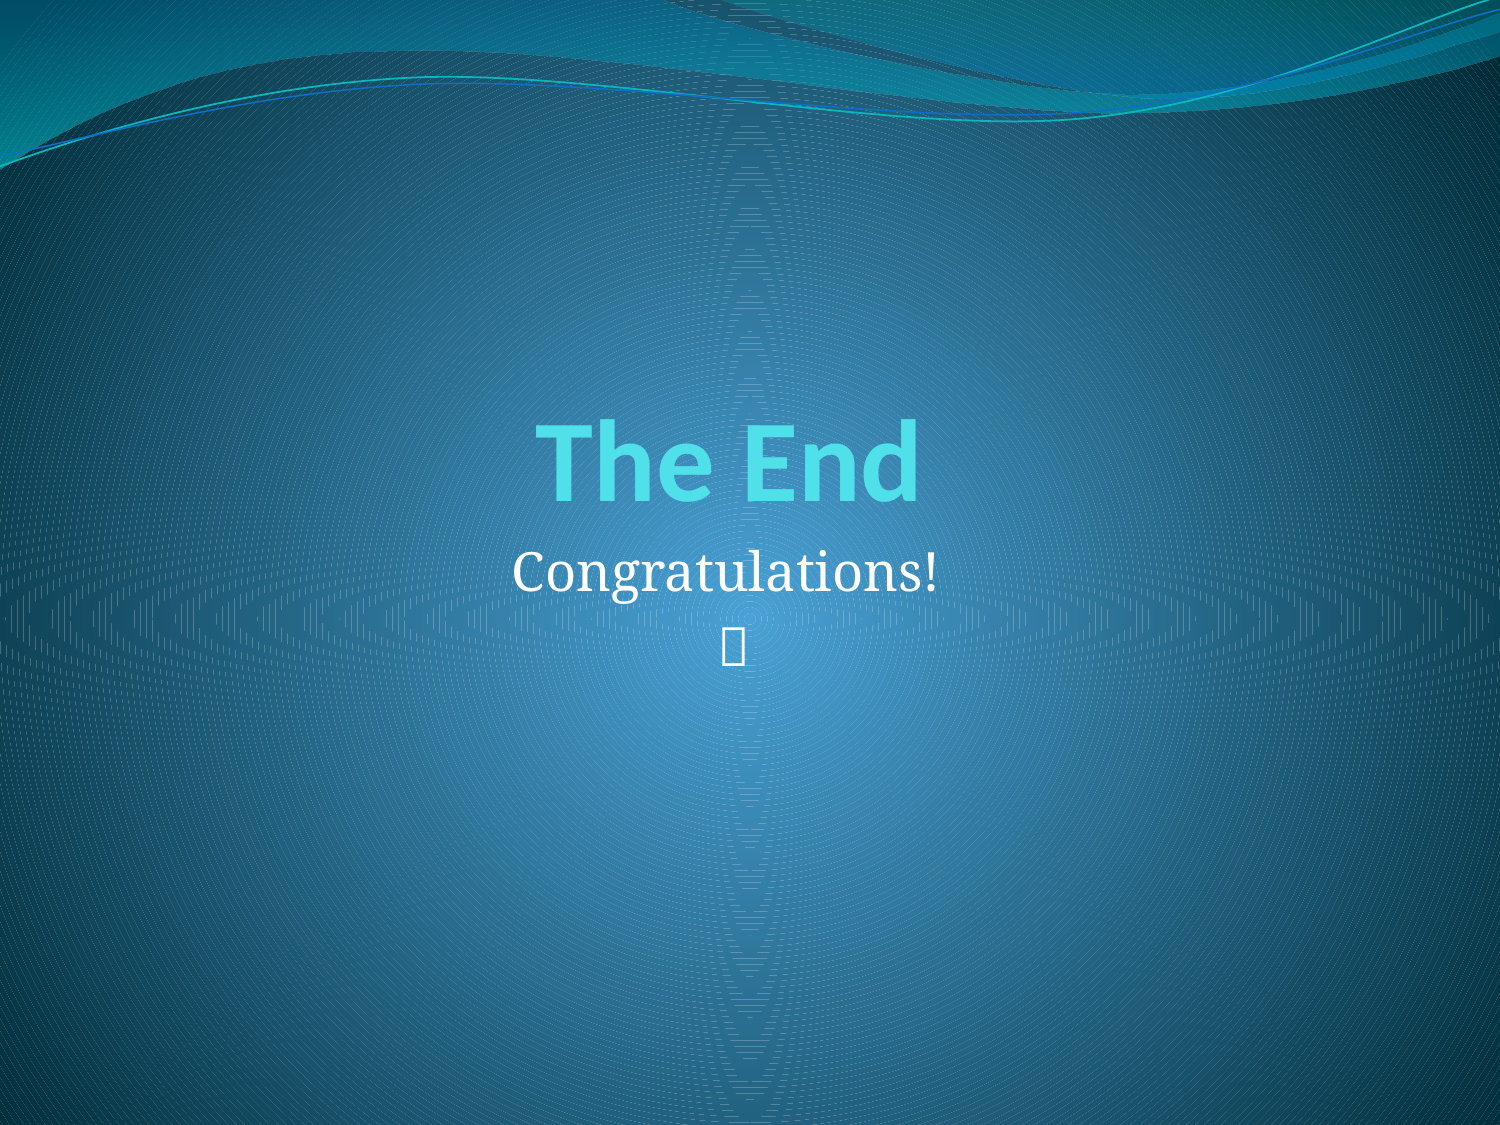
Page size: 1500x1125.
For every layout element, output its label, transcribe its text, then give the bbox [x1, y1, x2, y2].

title The End [87, 224, 1376, 525]
subtitle Congratulations!  [87, 529, 1376, 818]
